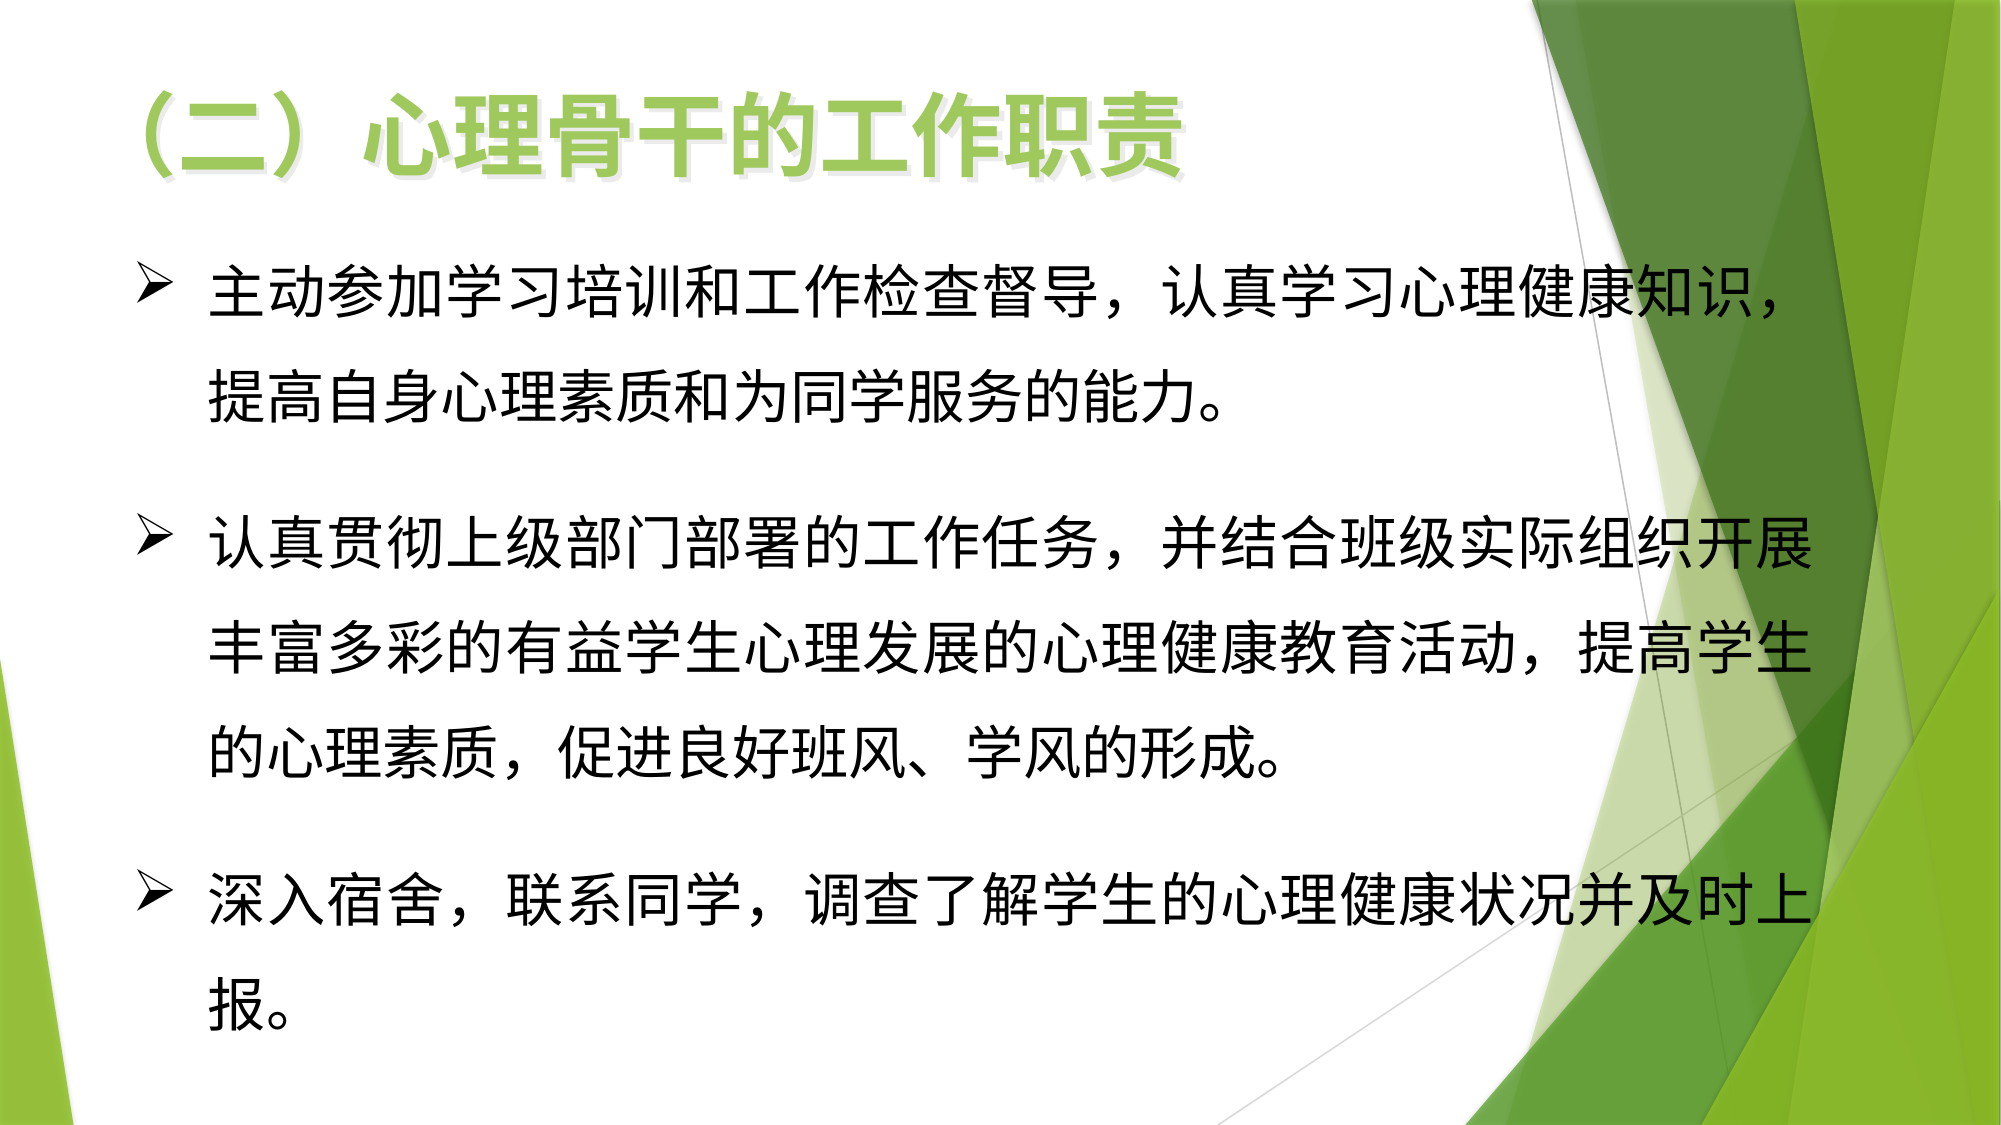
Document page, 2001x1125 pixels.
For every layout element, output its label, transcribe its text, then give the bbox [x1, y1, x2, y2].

text_box 主动参加学习培训和工作检查督导，认真学习心理健康知识，提高自身心理素质和为同学服务的能力。 认真贯彻上级部门部署的工作任务，并结合班级实际组织开展丰富多彩的有益学生心理发展的心理健康教育活动，提高学生的心理素质，促进良好班风、学风的形成。 深入宿舍，联系同学，调查了解学生的心理健康状况并及时上报。 [118, 212, 1831, 971]
text_box （二）心理骨干的工作职责 [70, 82, 1544, 183]
